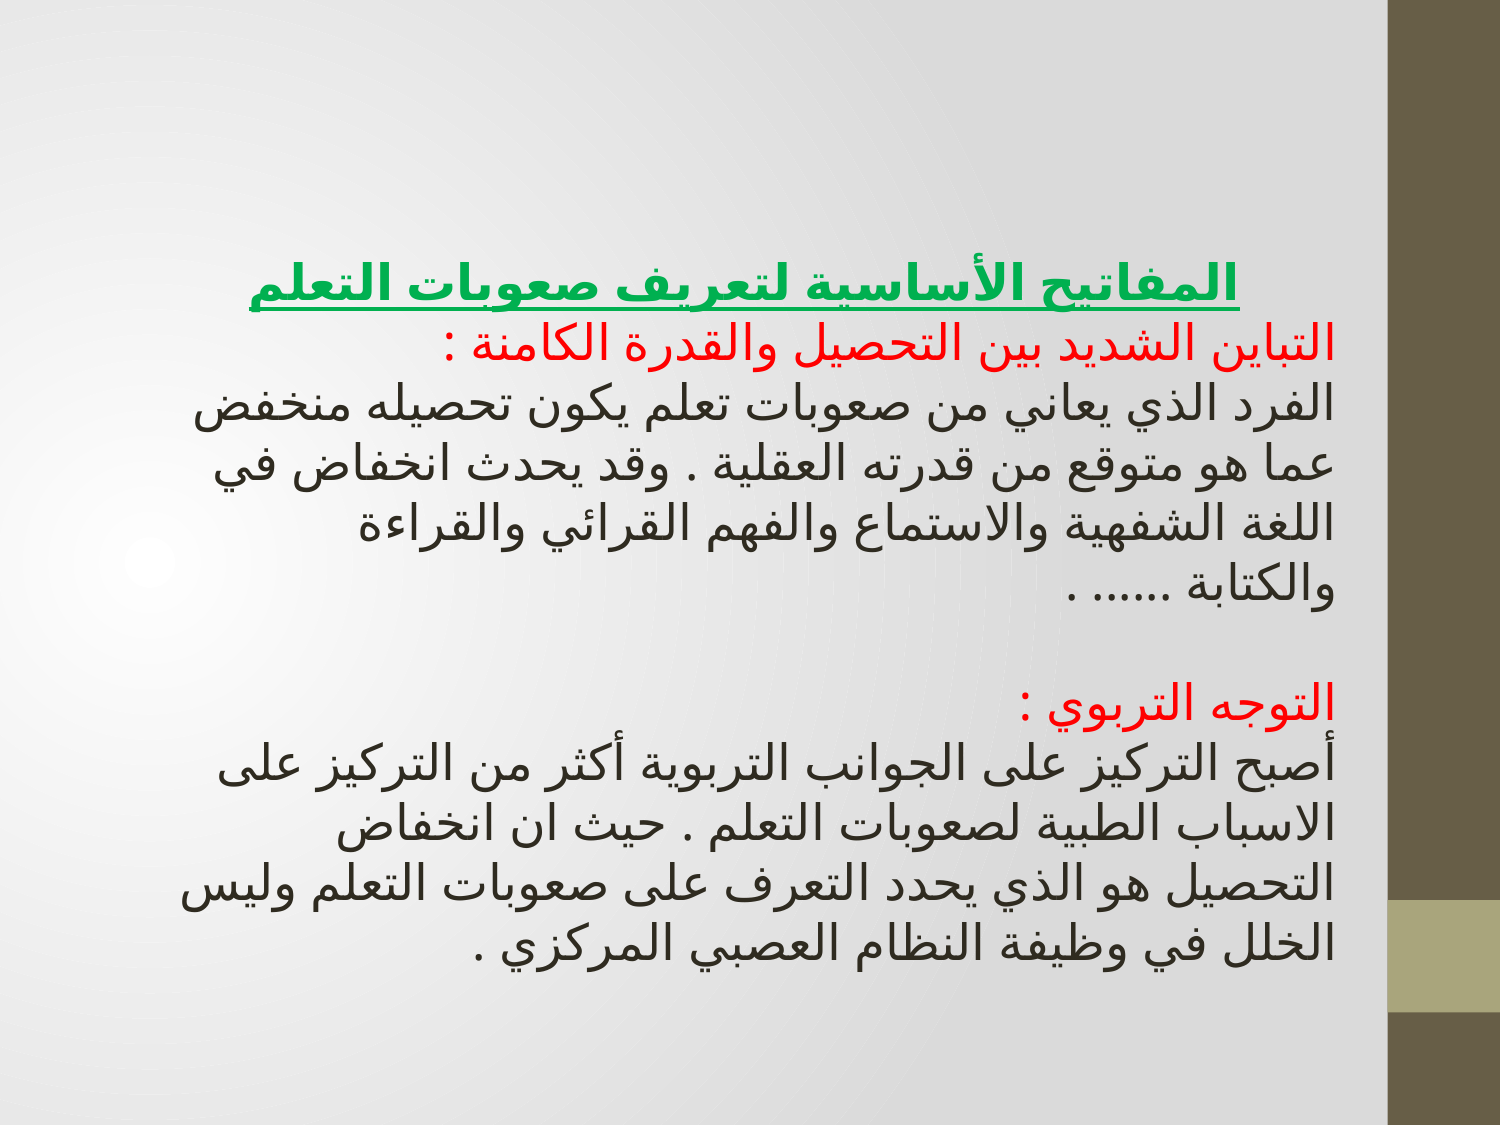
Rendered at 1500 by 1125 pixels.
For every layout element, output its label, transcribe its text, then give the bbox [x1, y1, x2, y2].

text_box المفاتيح الأساسية لتعريف صعوبات التعلم التباين الشديد بين التحصيل والقدرة الكامنة : الفرد الذي يعاني من صعوبات تعلم يكون تحصيله منخفض عما هو متوقع من قدرته العقلية . وقد يحدث انخفاض في اللغة الشفهية والاستماع والفهم القرائي والقراءة والكتابة ...... . التوجه التربوي : أصبح التركيز على الجوانب التربوية أكثر من التركيز على الاسباب الطبية لصعوبات التعلم . حيث ان انخفاض التحصيل هو الذي يحدد التعرف على صعوبات التعلم وليس الخلل في وظيفة النظام العصبي المركزي . [135, 243, 1353, 1099]
